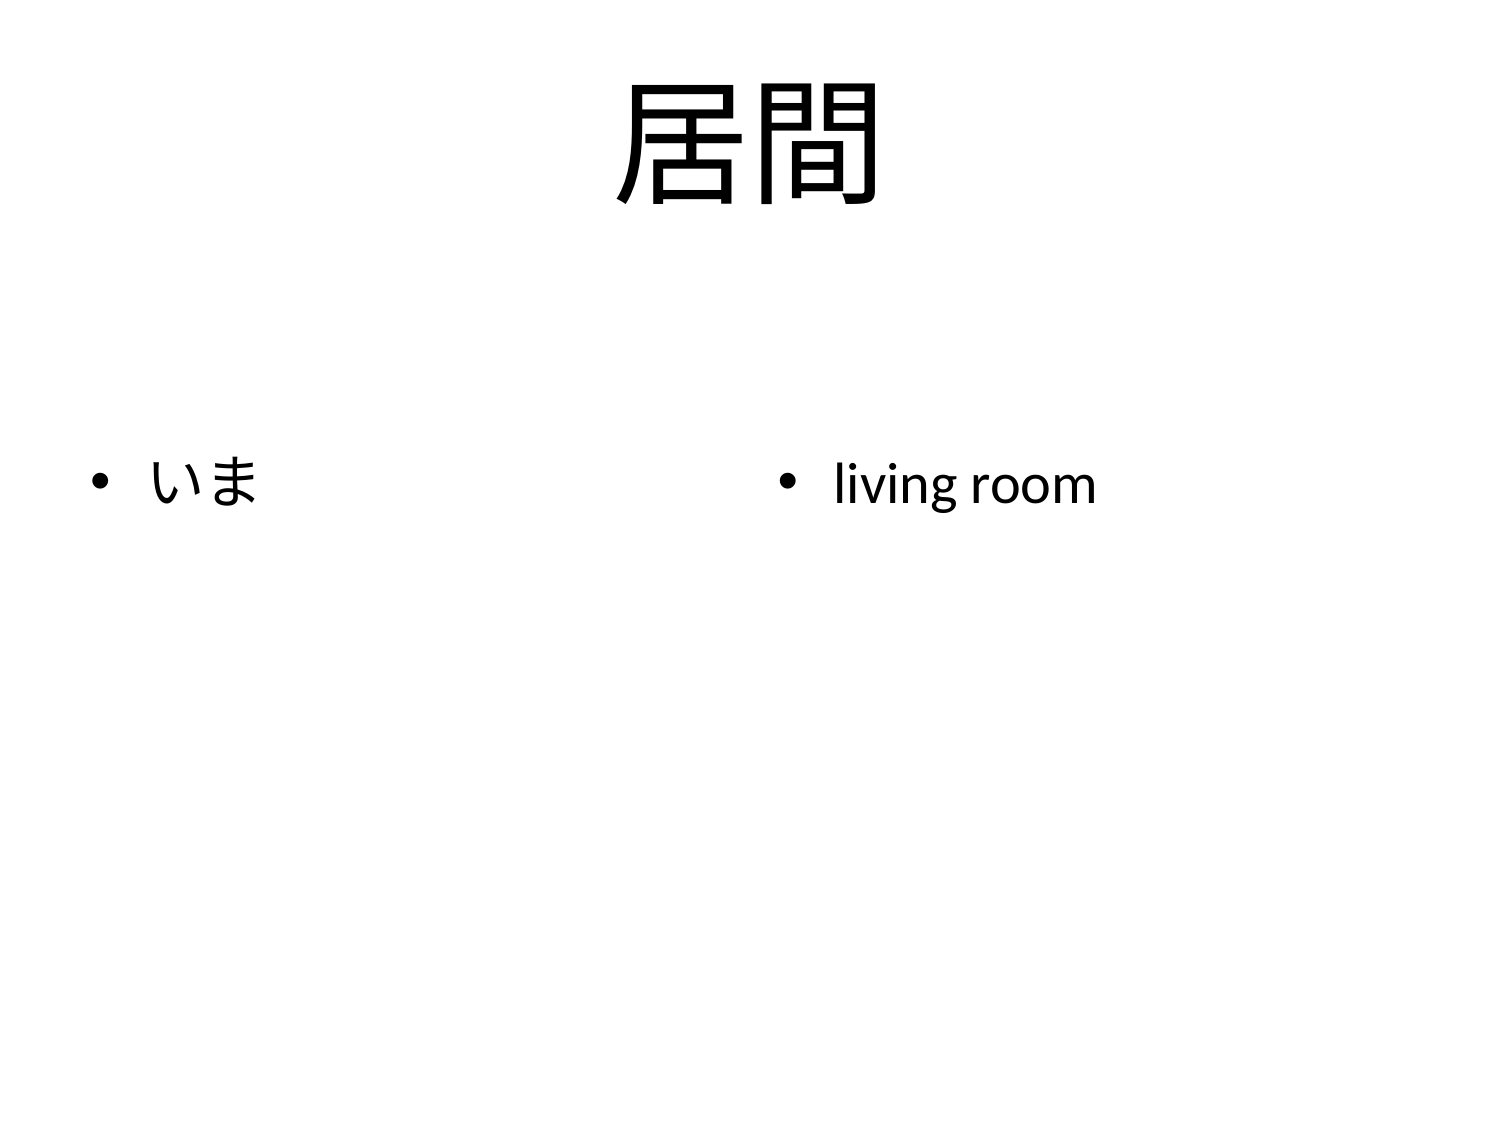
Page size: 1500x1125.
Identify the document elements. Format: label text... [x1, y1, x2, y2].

list いま [74, 437, 738, 1006]
list living room [762, 437, 1426, 1006]
title 居間 [74, 44, 1426, 233]
